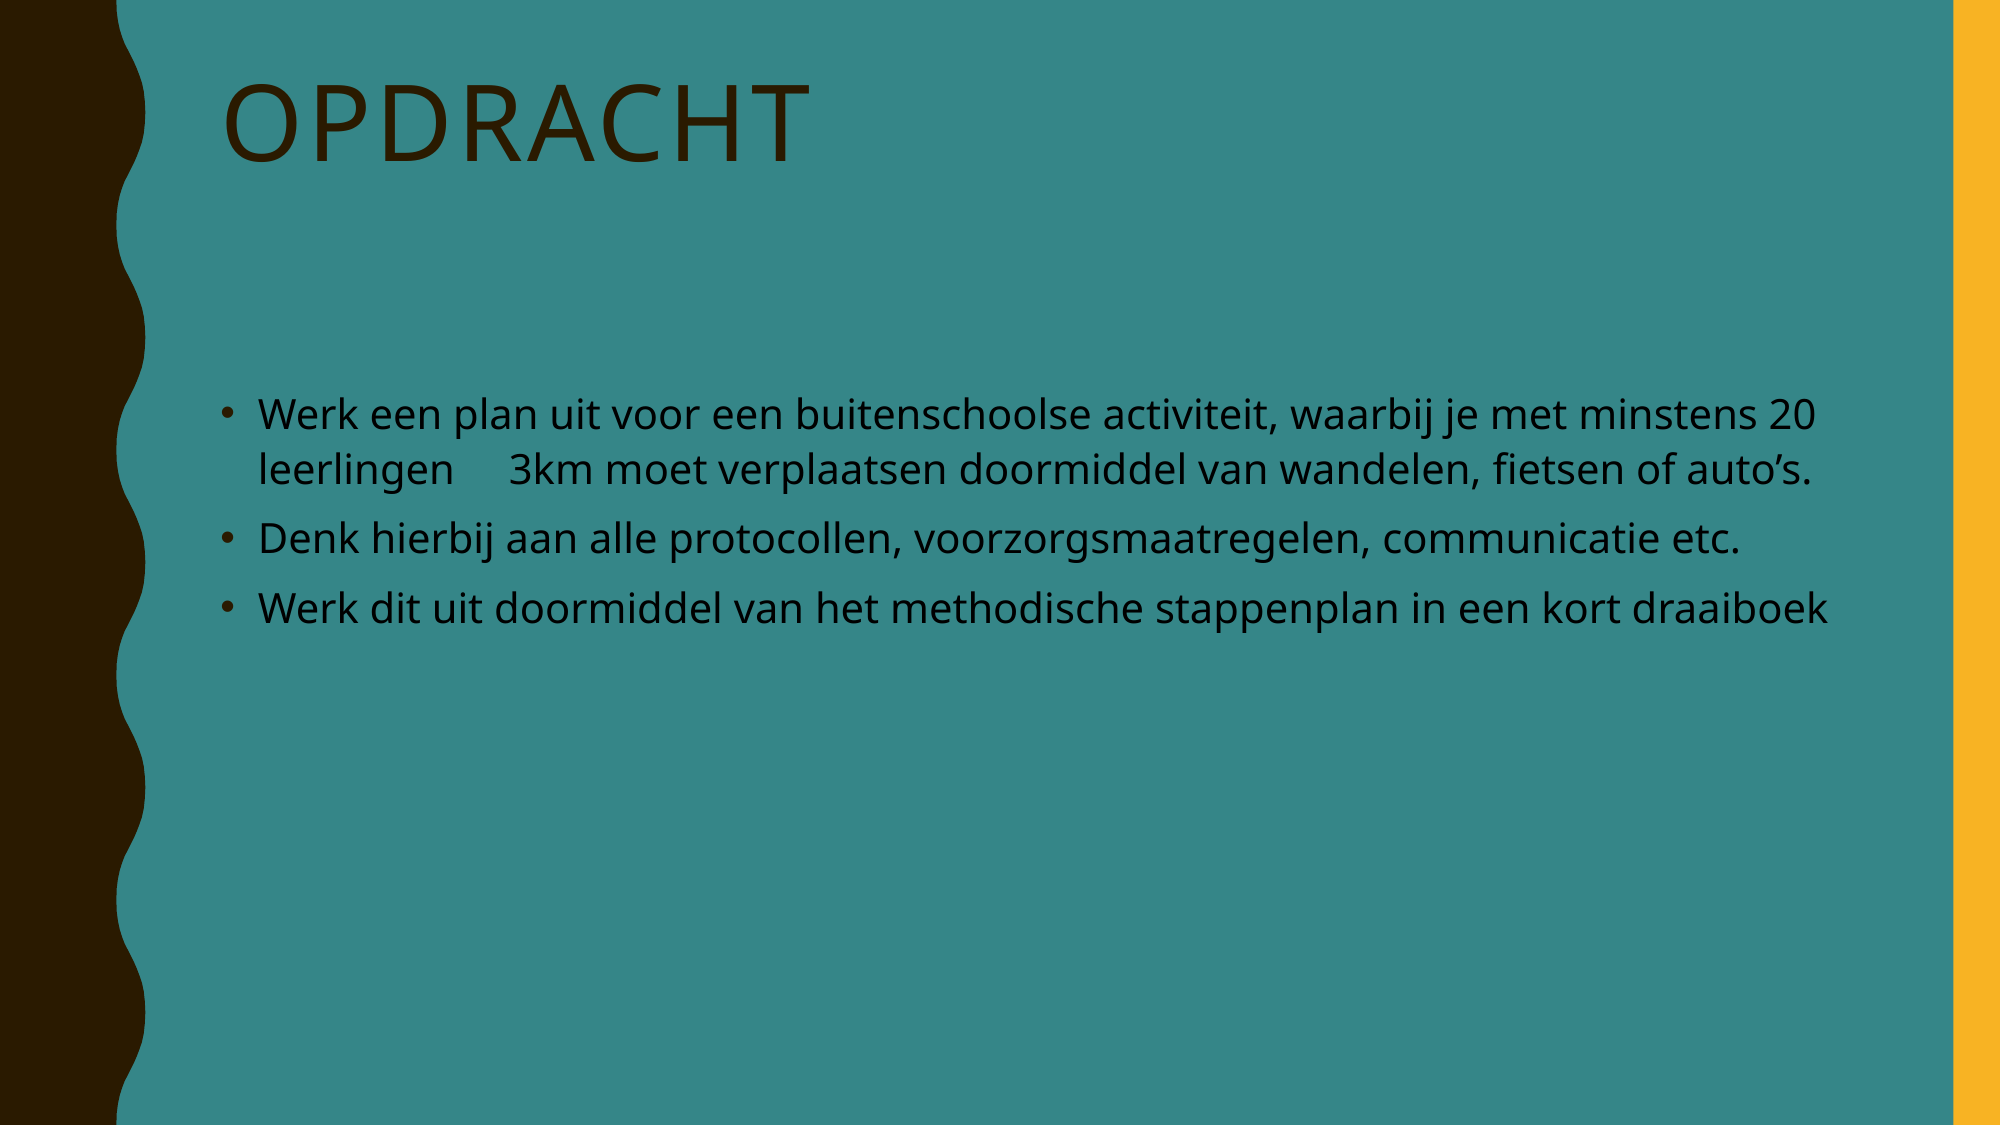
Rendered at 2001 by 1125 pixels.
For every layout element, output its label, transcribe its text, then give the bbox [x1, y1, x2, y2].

title opdracht [205, 62, 1875, 308]
list Werk een plan uit voor een buitenschoolse activiteit, waarbij je met minstens 20 leerlingen 3km moet verplaatsen doormiddel van wandelen, fietsen of auto’s. Denk hierbij aan alle protocollen, voorzorgsmaatregelen, communicatie etc. Werk dit uit doormiddel van het methodische stappenplan in een kort draaiboek [205, 375, 1875, 965]
